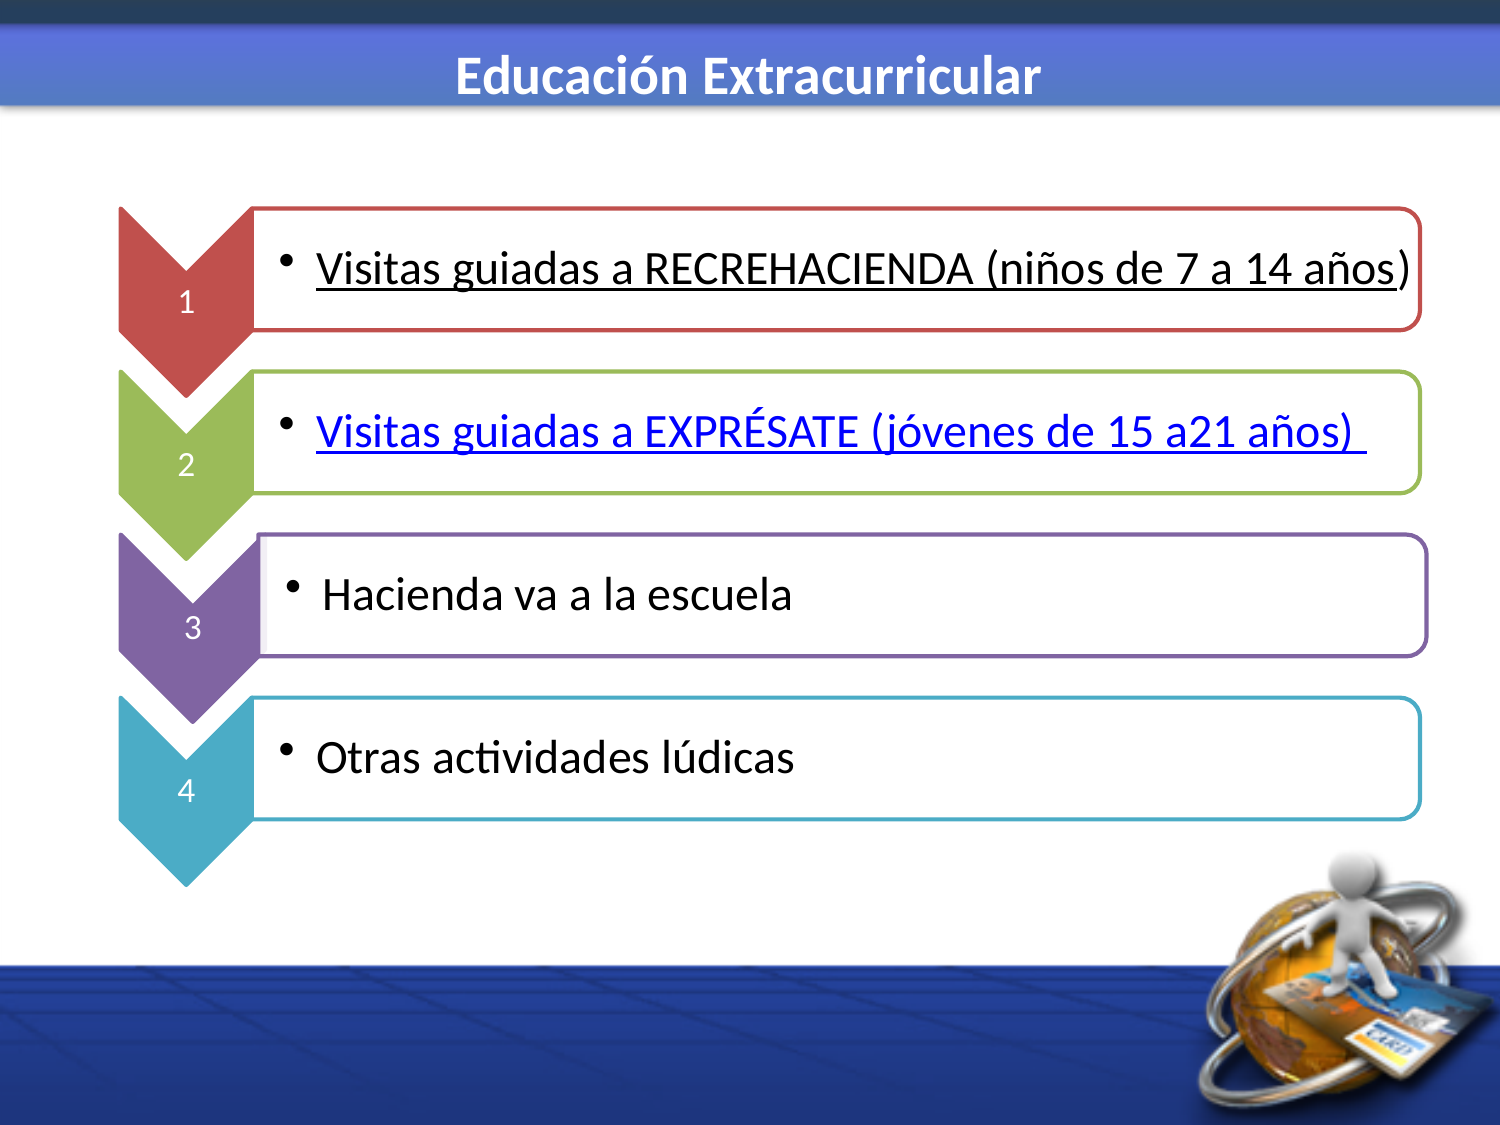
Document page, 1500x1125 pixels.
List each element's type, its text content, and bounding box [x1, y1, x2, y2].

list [123, 207, 1424, 886]
title Educación Extracurricular [75, 30, 1425, 114]
picture [0, 0, 1500, 1125]
